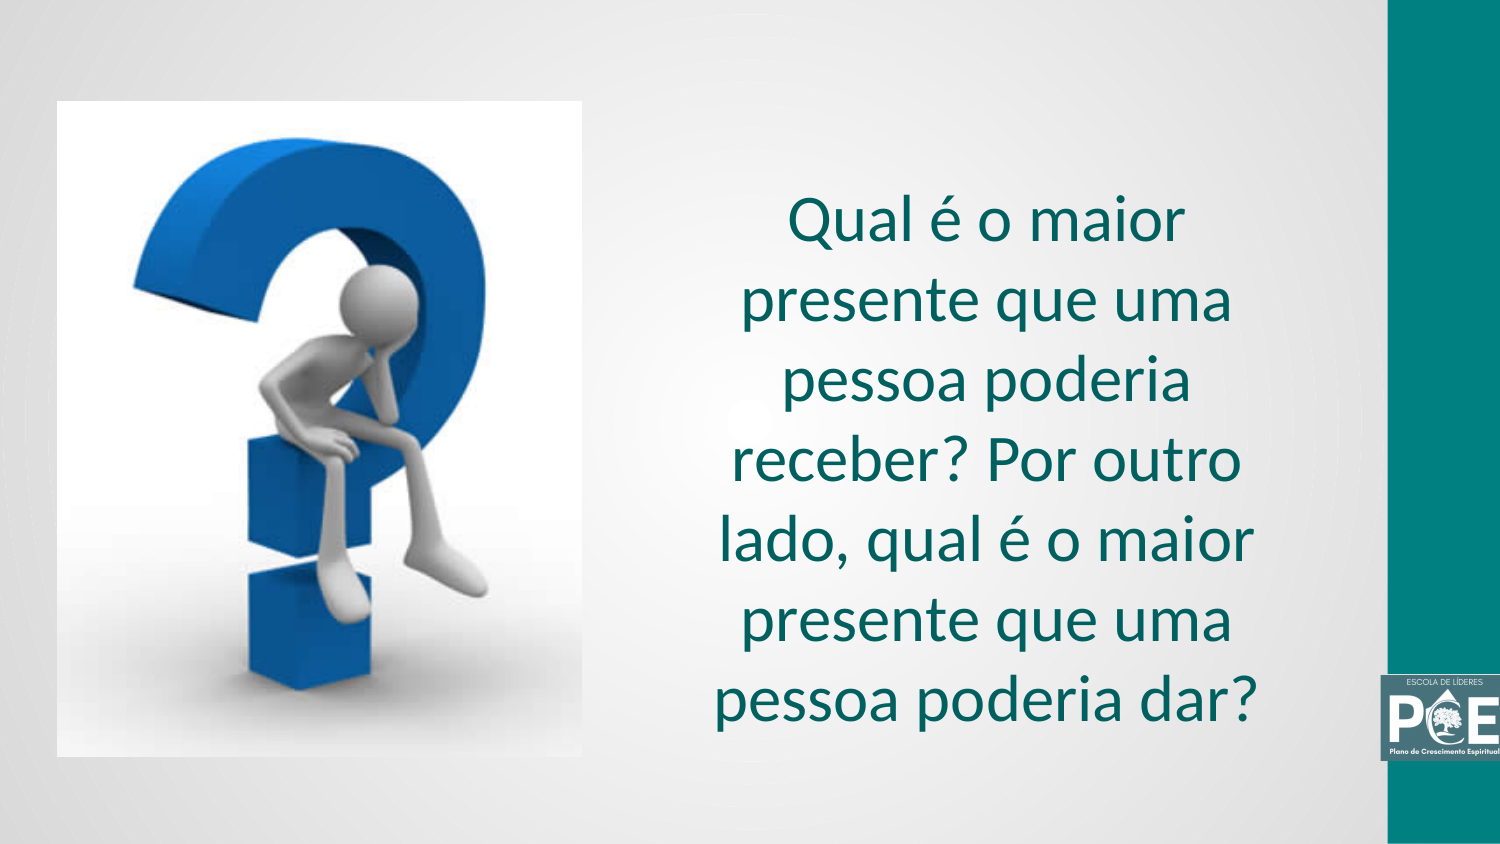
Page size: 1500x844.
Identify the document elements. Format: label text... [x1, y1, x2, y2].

picture [57, 101, 582, 757]
picture [1380, 674, 1500, 761]
text_box Qual é o maior presente que uma pessoa poderia receber? Por outro lado, qual é o maior presente que uma pessoa poderia dar? [663, 167, 1311, 743]
